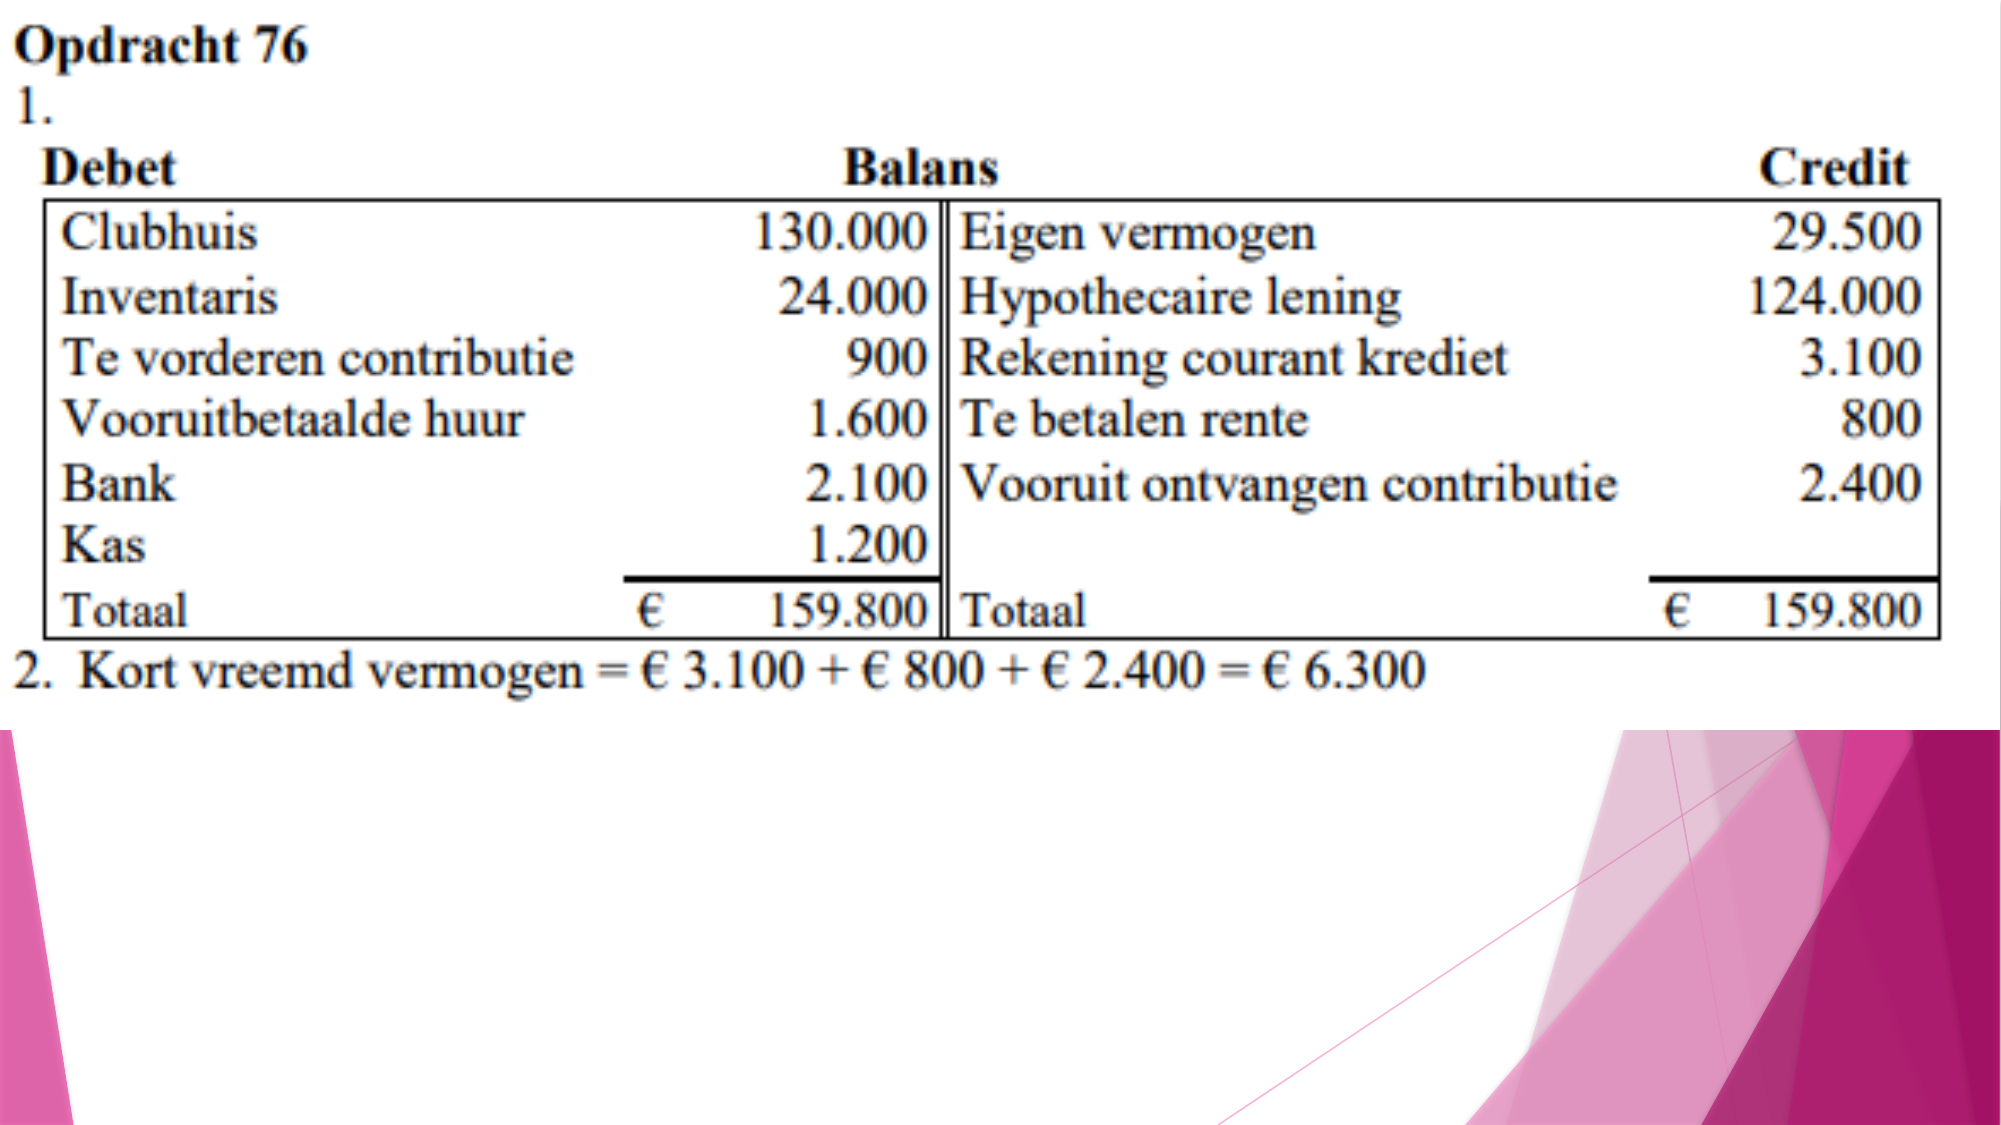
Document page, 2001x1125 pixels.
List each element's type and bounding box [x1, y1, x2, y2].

picture [0, 0, 2000, 731]
